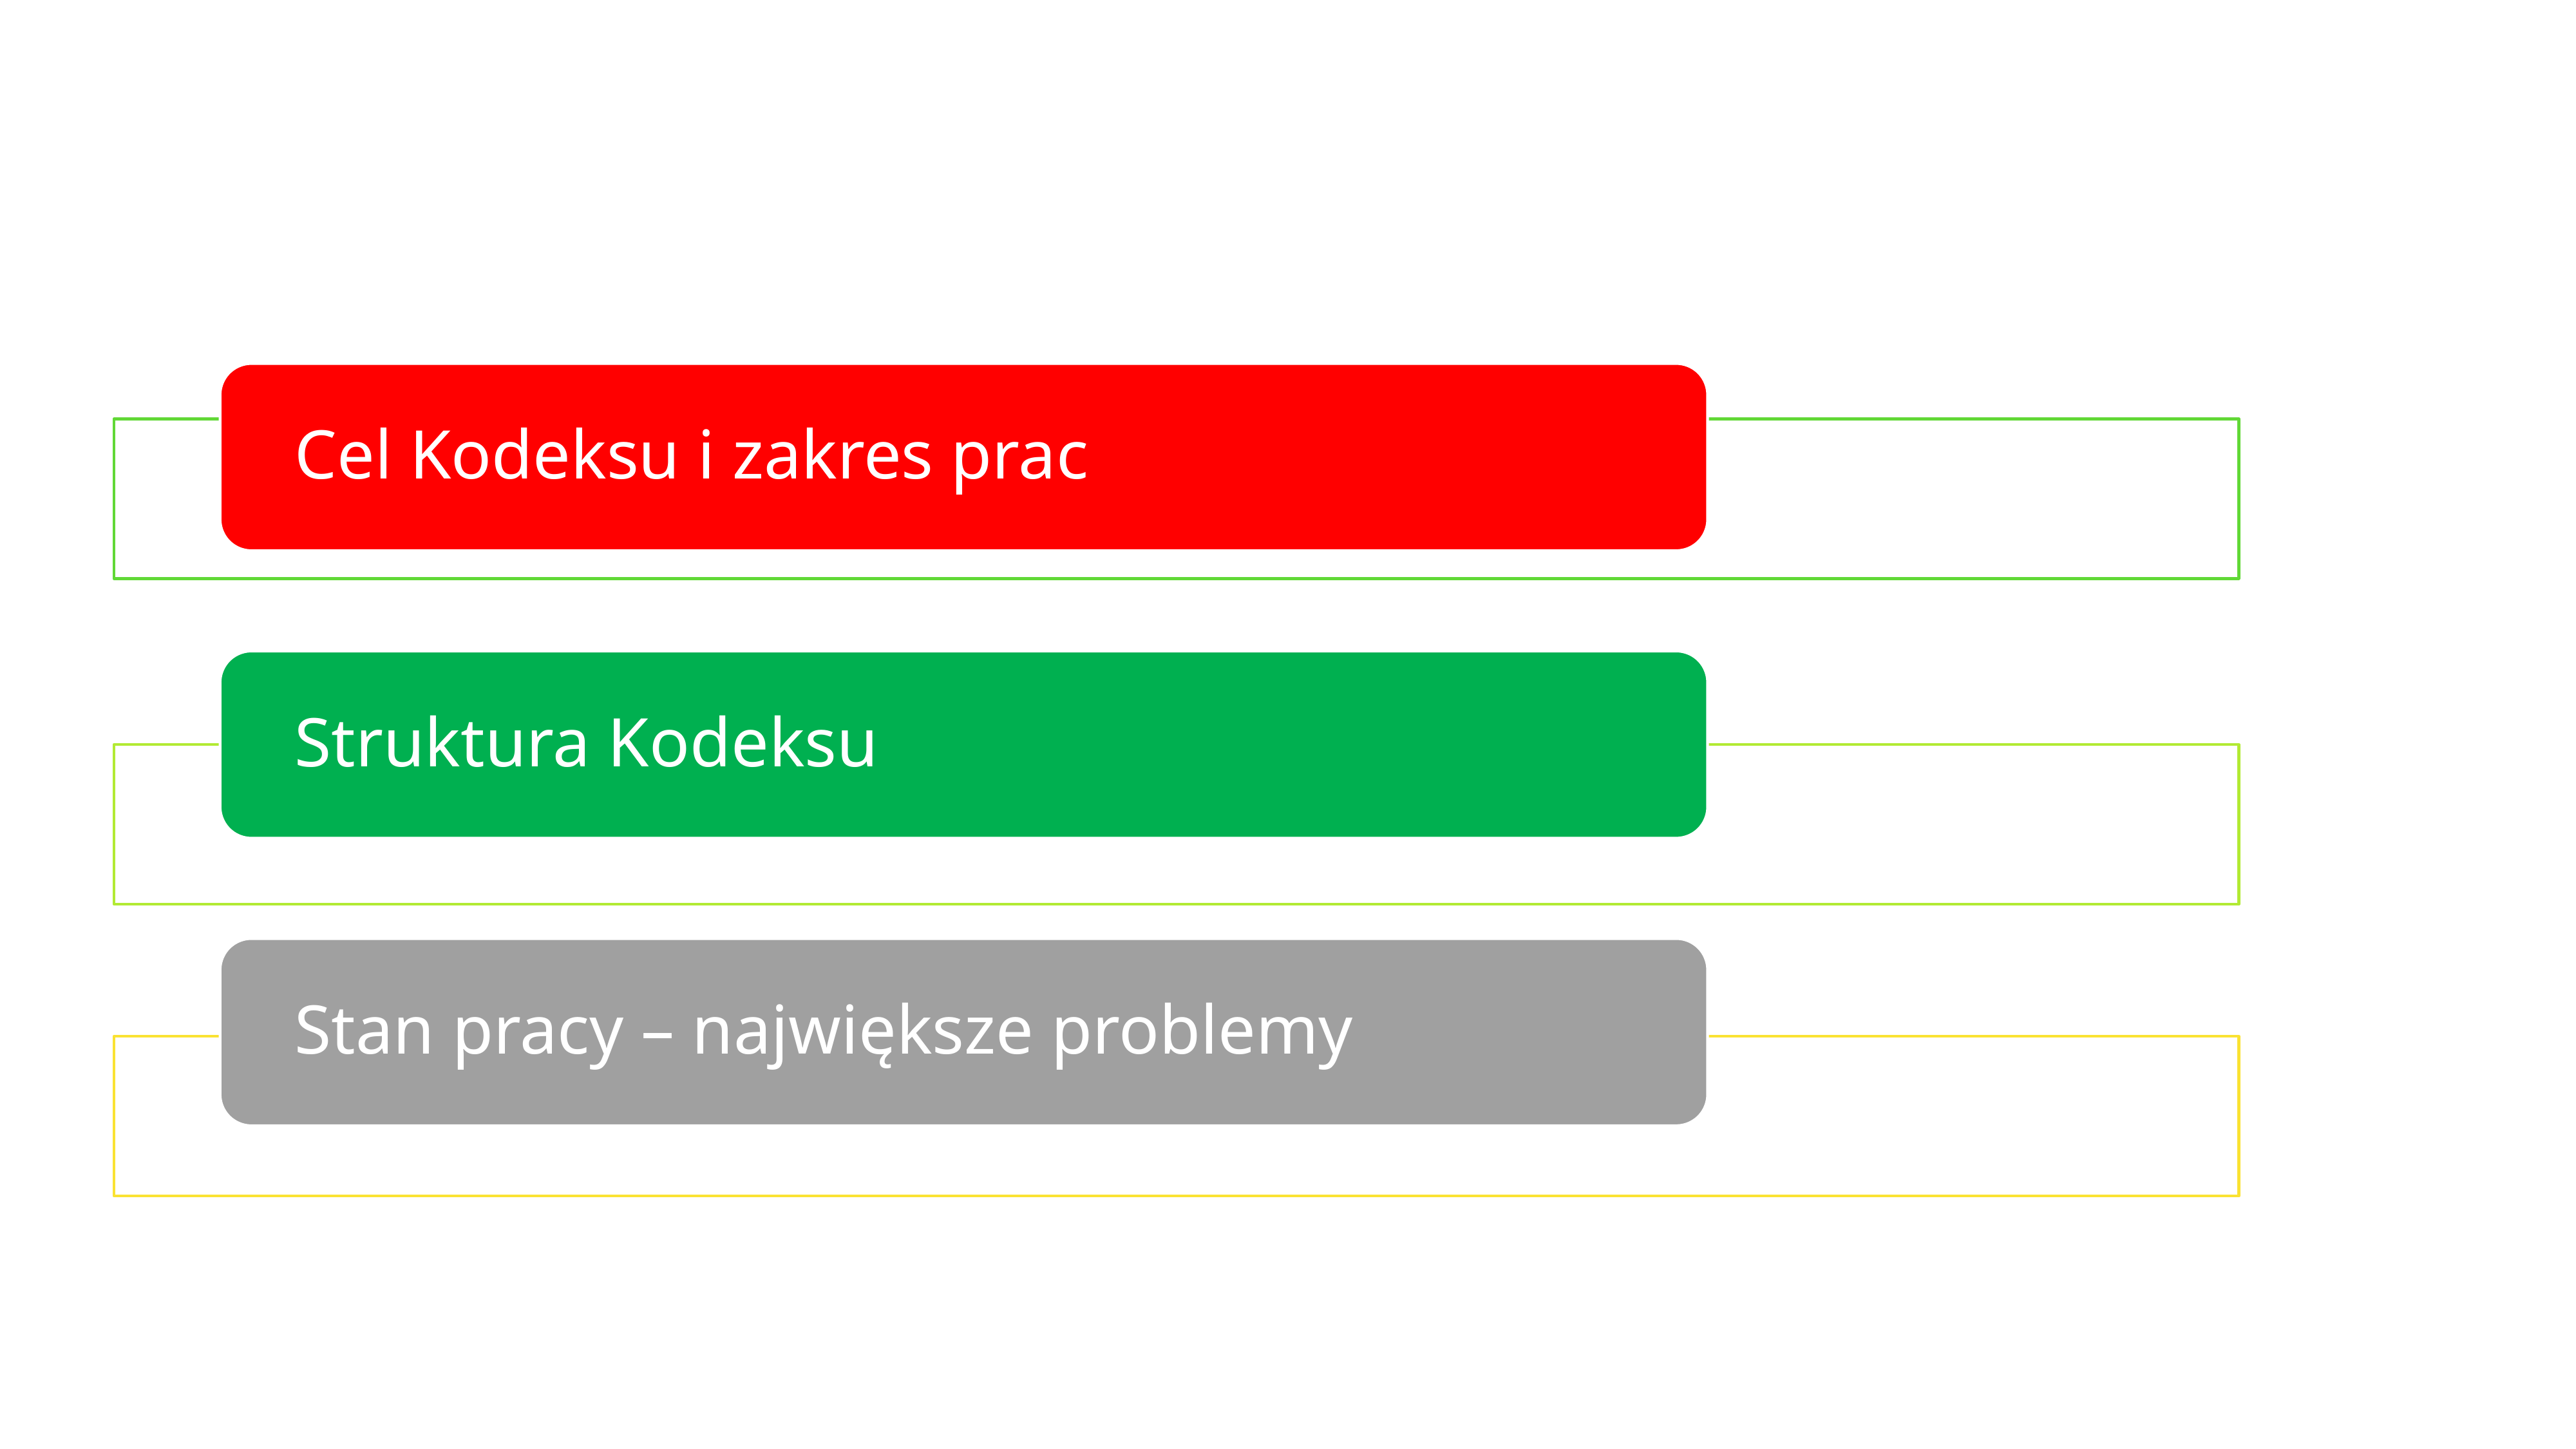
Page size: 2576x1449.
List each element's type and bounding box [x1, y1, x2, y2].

text_box [113, 359, 2239, 1197]
